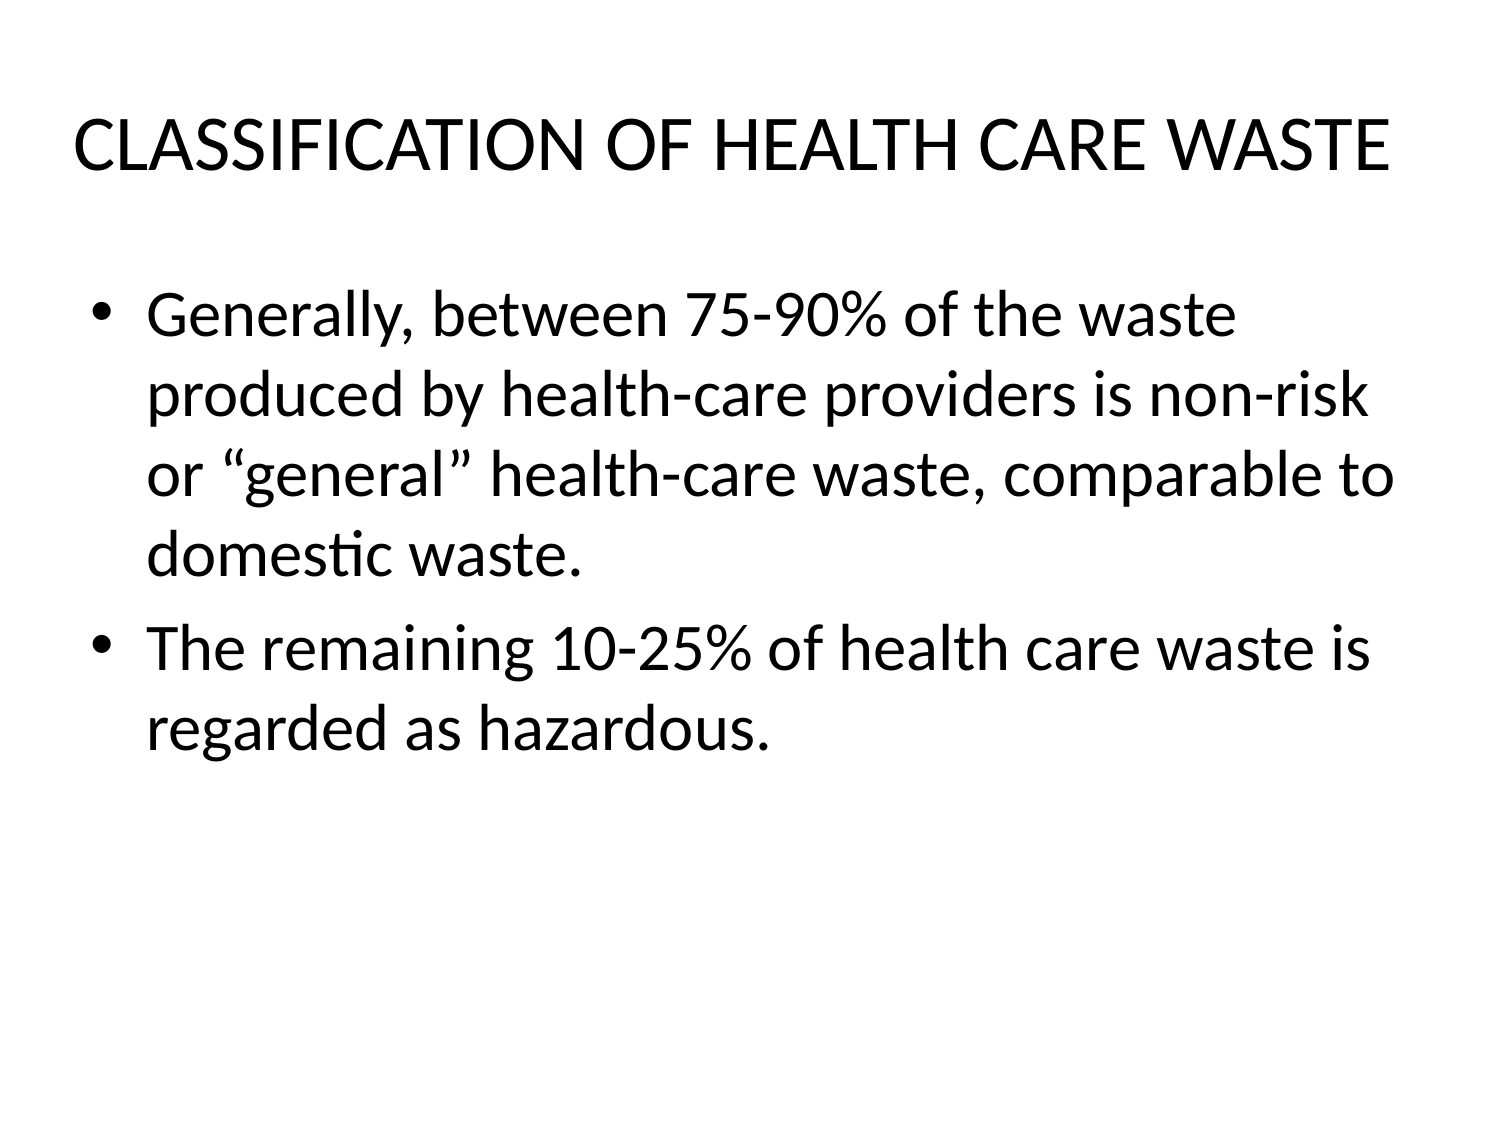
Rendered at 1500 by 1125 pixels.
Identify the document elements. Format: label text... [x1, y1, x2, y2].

title CLASSIFICATION OF HEALTH CARE WASTE [41, 45, 1425, 233]
list Generally, between 75-90% of the waste produced by health-care providers is non-risk or “general” health-care waste, comparable to domestic waste. The remaining 10-25% of health care waste is regarded as hazardous. [75, 262, 1425, 1005]
